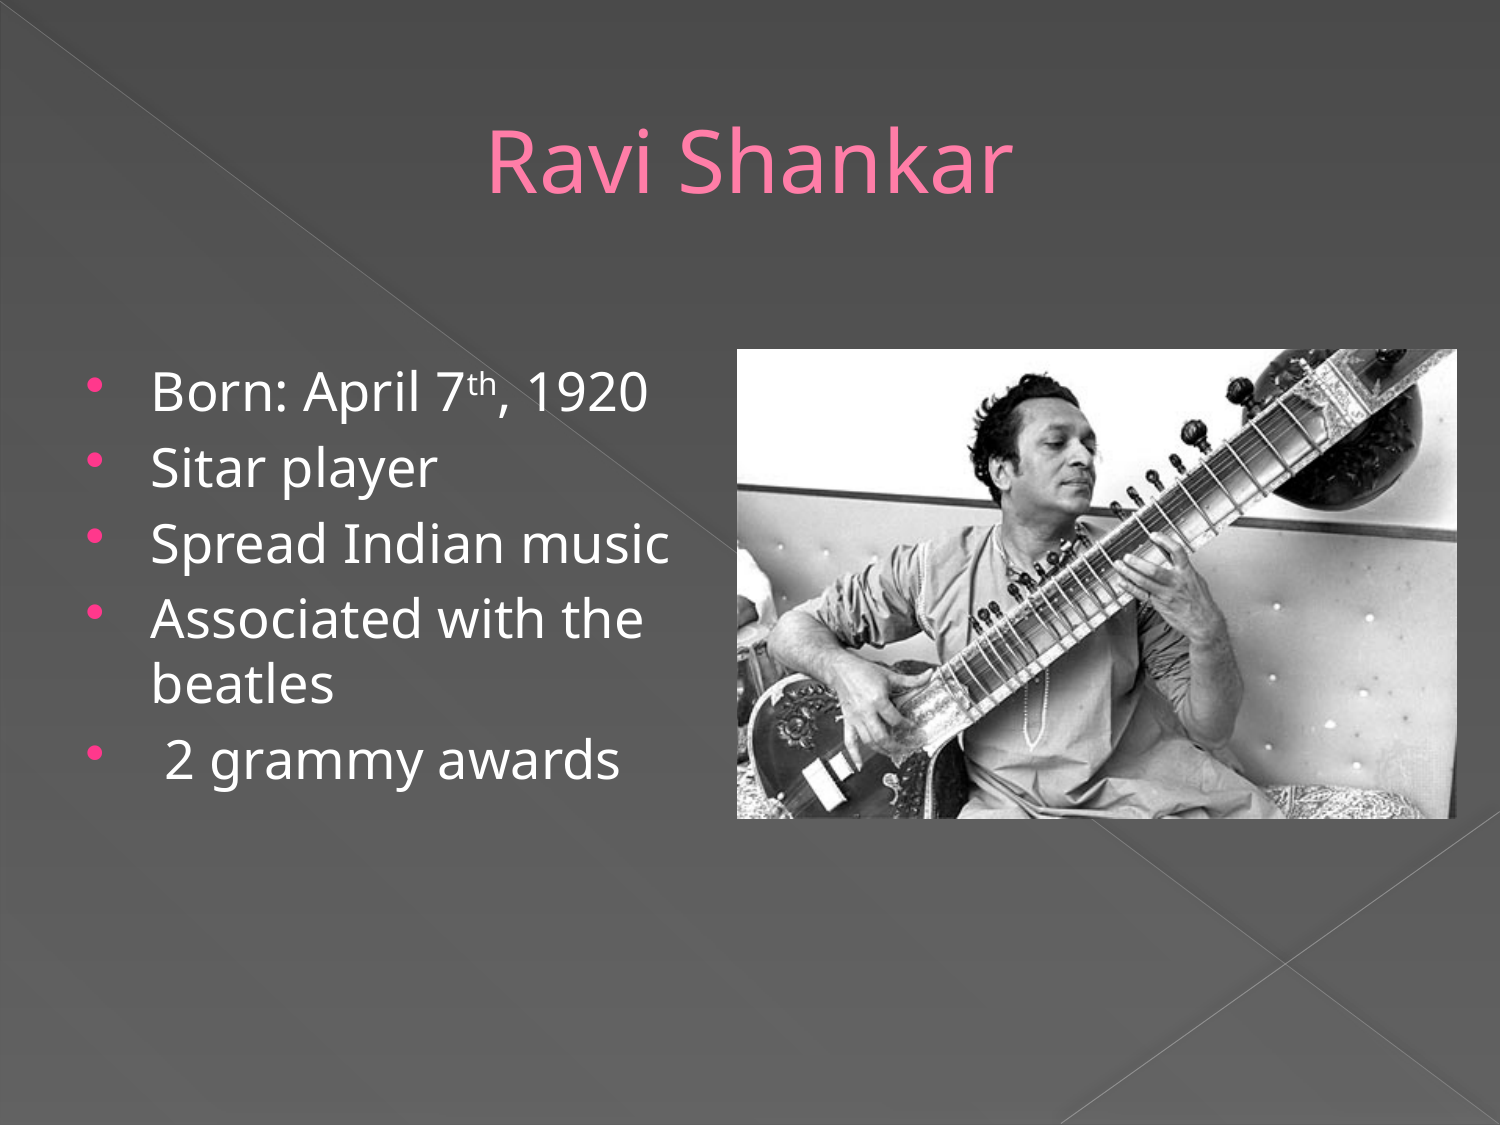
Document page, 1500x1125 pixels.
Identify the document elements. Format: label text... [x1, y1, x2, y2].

list Born: April 7th, 1920 Sitar player Spread Indian music Associated with the beatles 2 grammy awards [62, 350, 725, 1093]
title Ravi Shankar [75, 43, 1425, 274]
picture [737, 349, 1457, 819]
